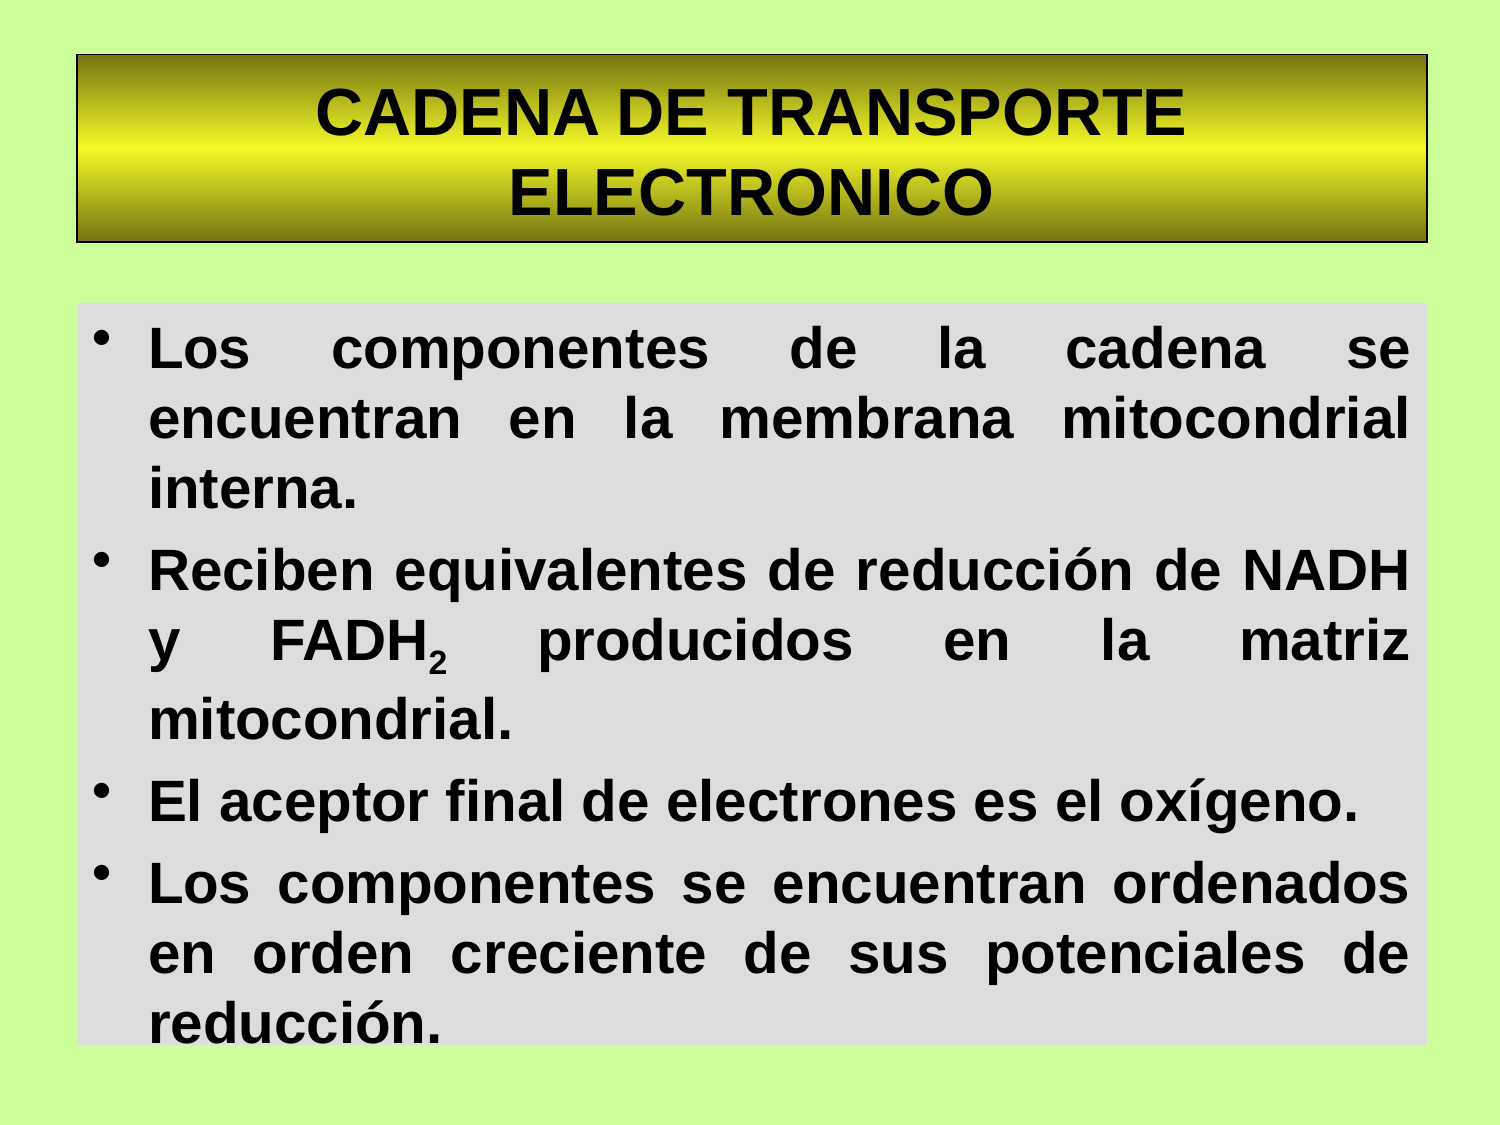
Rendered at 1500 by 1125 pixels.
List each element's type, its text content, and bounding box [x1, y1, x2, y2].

title CADENA DE TRANSPORTE ELECTRONICO [76, 54, 1428, 243]
list Los componentes de la cadena se encuentran en la membrana mitocondrial interna. Reciben equivalentes de reducción de NADH y FADH2 producidos en la matriz mitocondrial. El aceptor final de electrones es el oxígeno. Los componentes se encuentran ordenados en orden creciente de sus potenciales de reducción. [76, 302, 1428, 1046]
